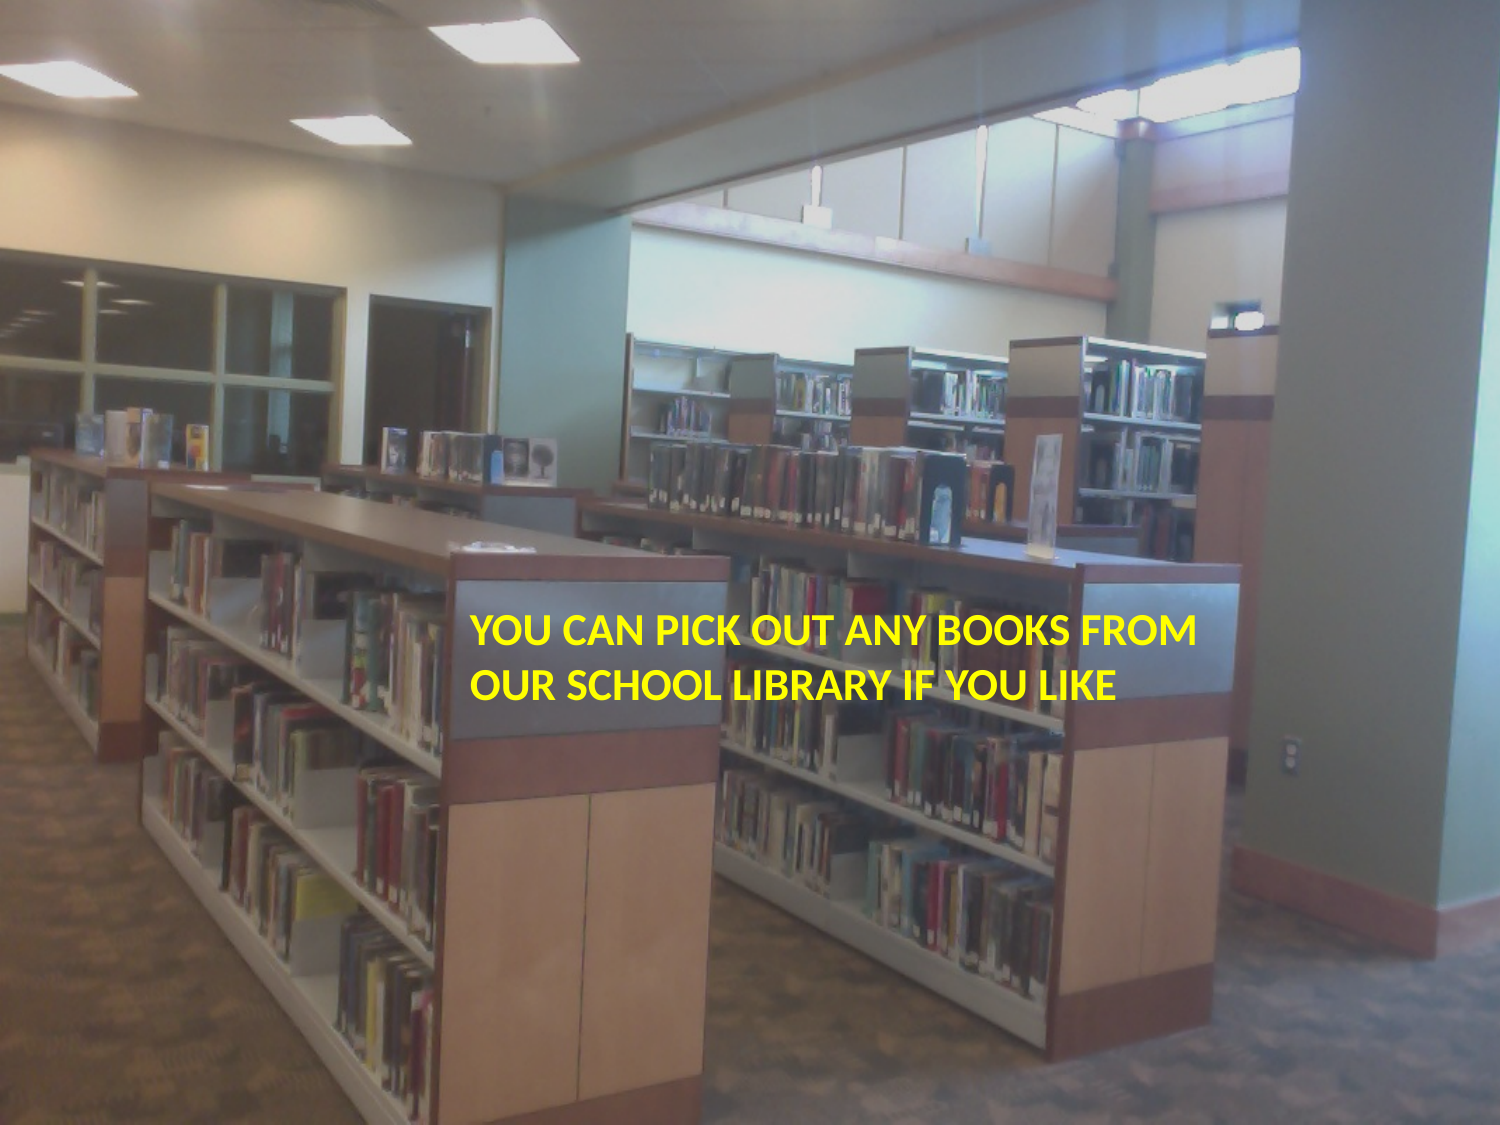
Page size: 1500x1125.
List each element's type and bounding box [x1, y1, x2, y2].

list [0, 0, 1500, 1125]
